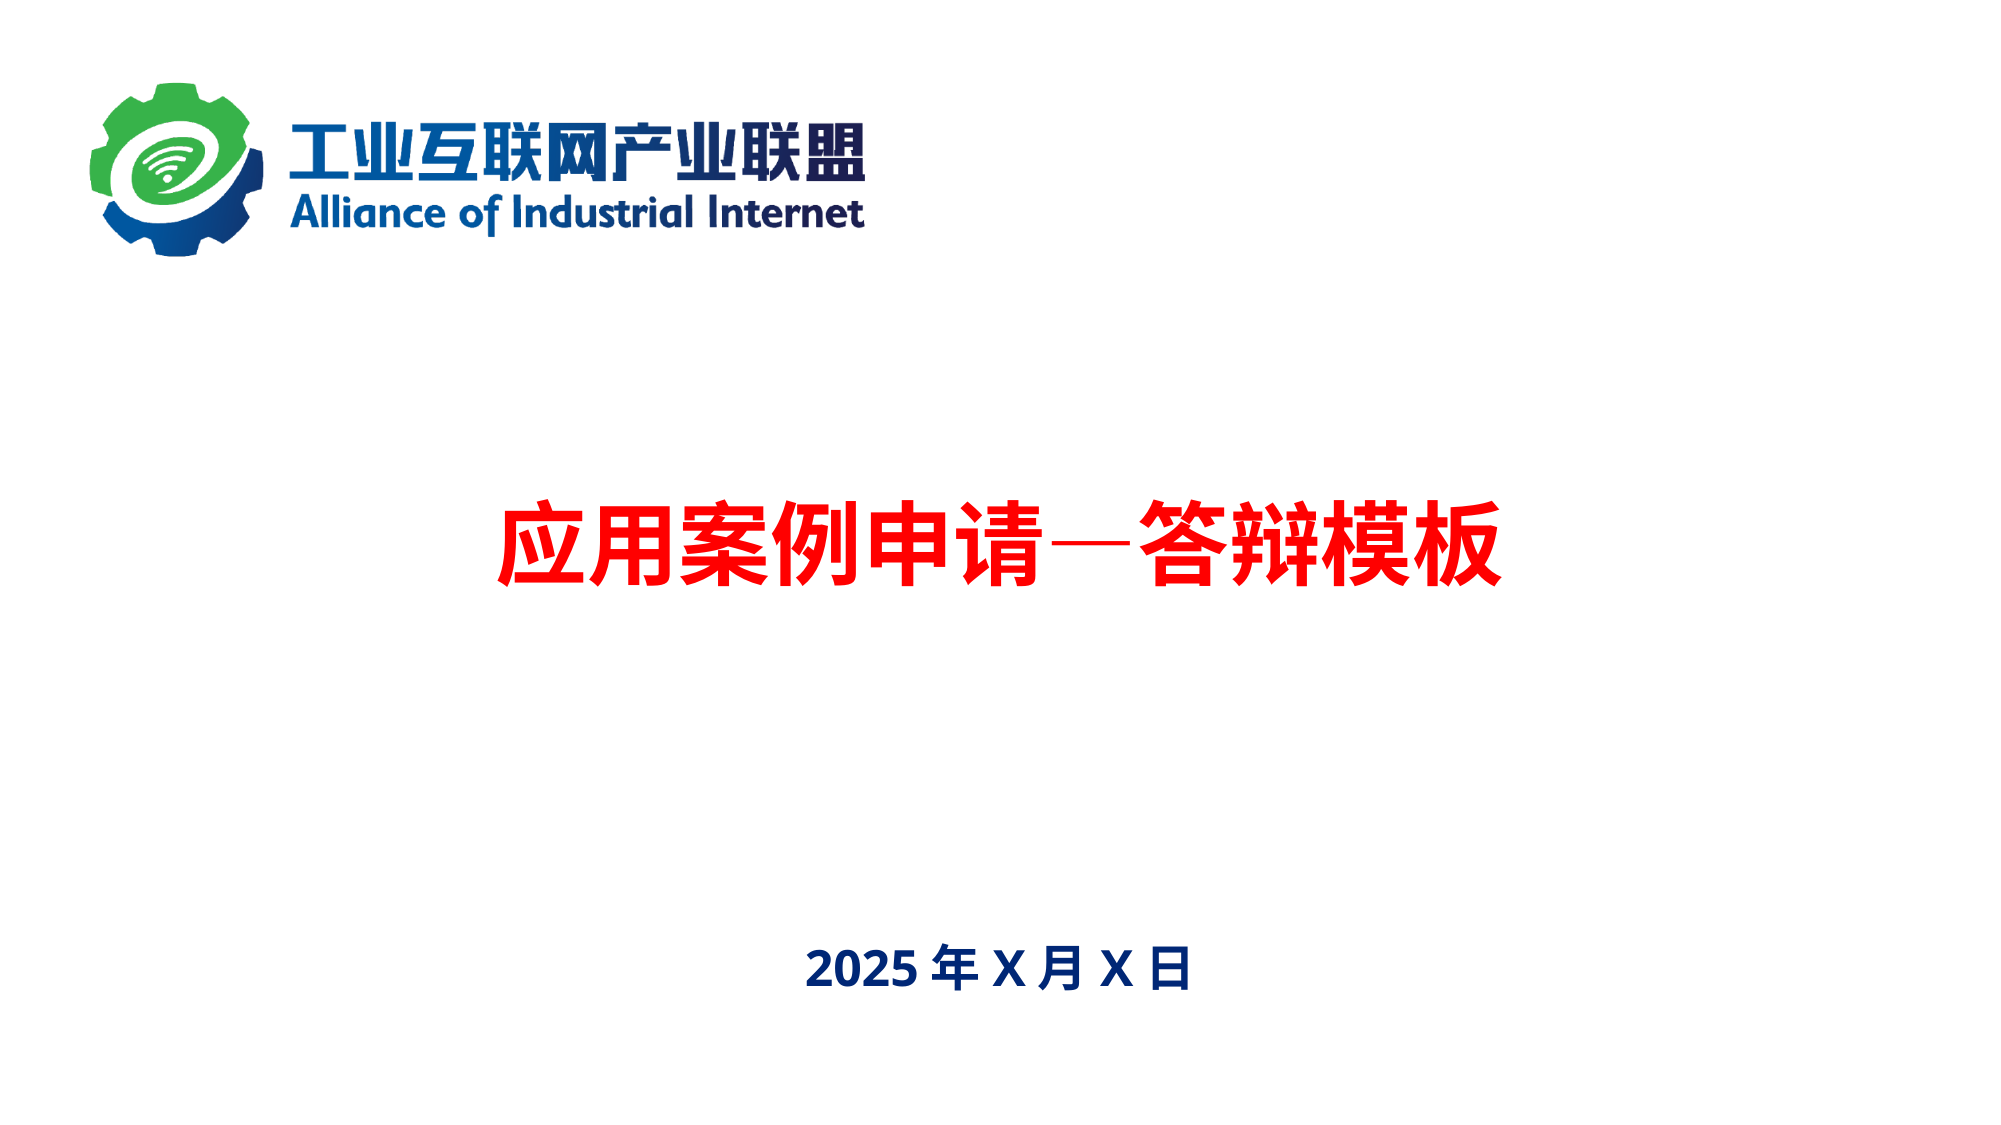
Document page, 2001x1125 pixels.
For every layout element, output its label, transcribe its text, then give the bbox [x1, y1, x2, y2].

picture [54, 50, 907, 287]
text_box 应用案例申请—答辩模板 [0, 479, 2000, 605]
text_box 2025年X月X日 [0, 916, 2000, 1063]
